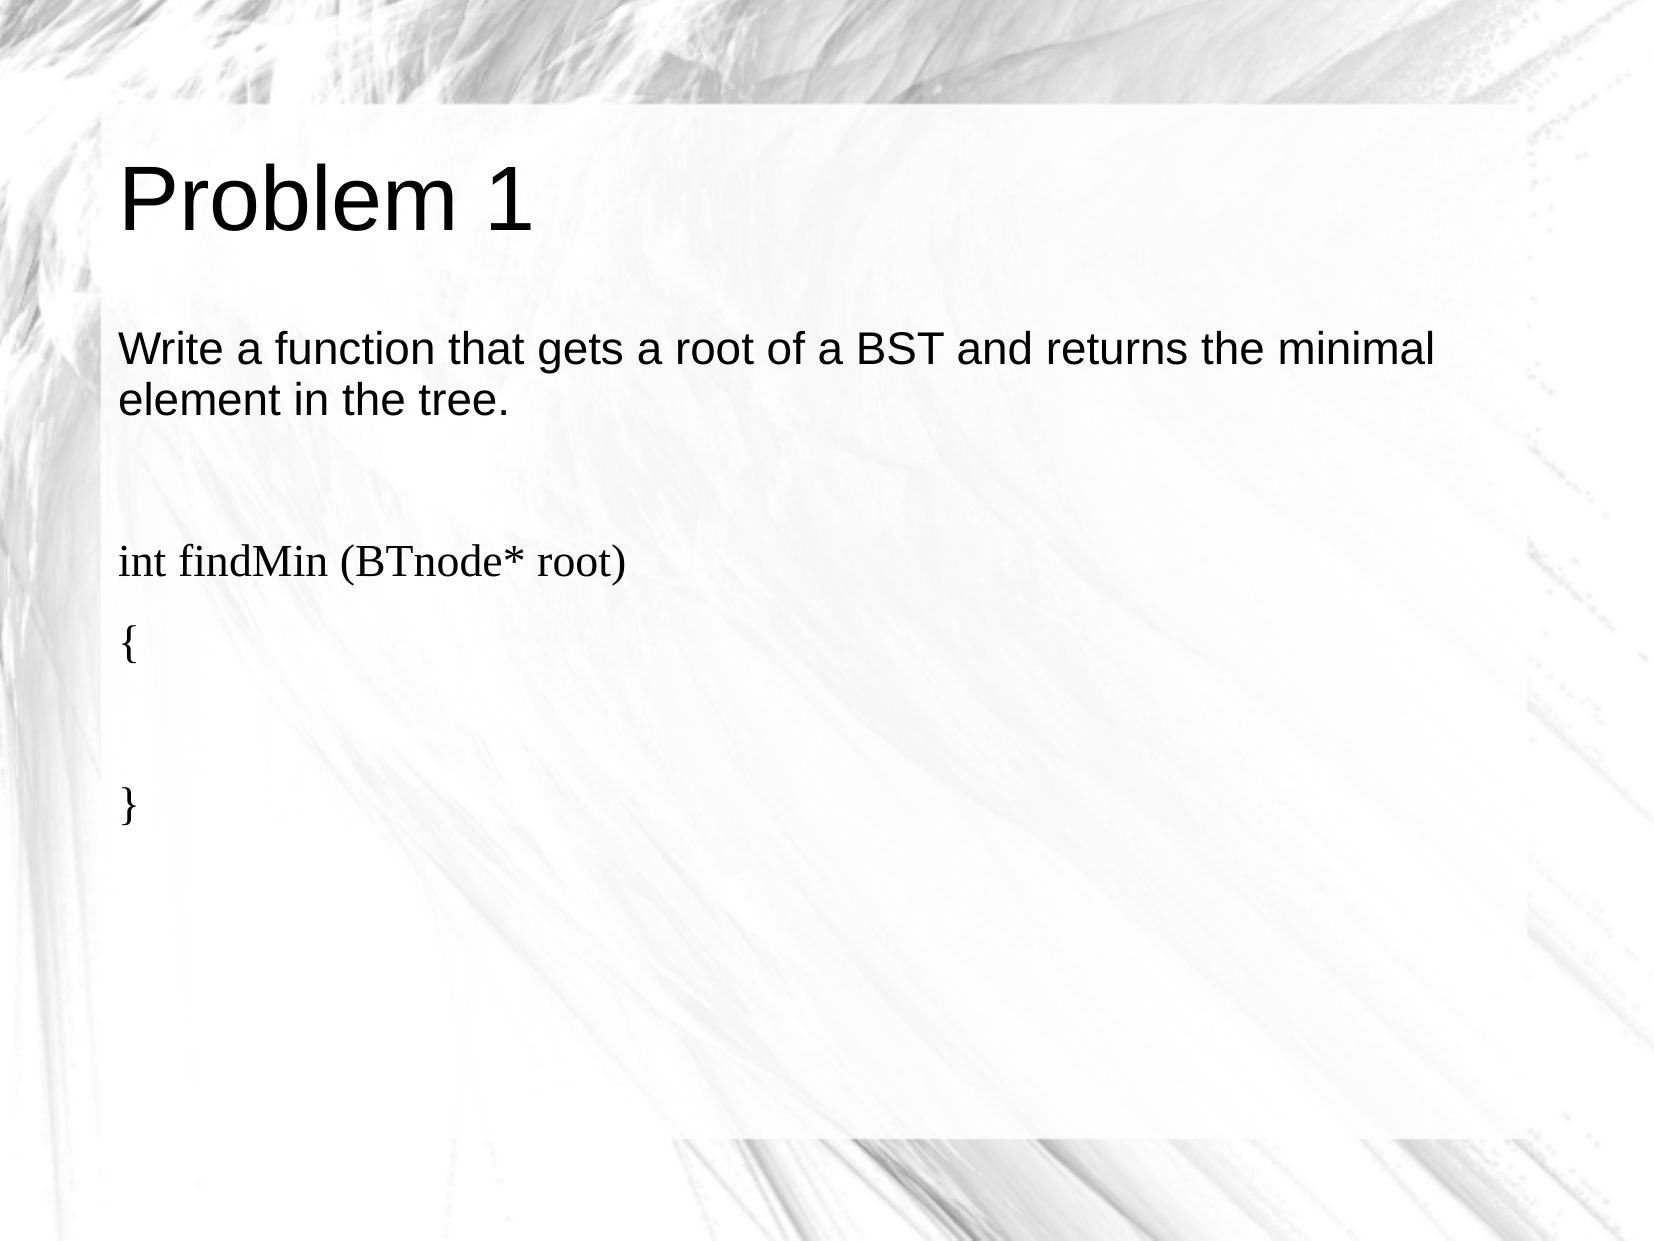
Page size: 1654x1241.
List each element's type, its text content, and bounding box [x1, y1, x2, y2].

list Write a function that gets a root of a BST and returns the minimal element in the tree. int findMin (BTnode* root) { } [118, 319, 1571, 1109]
title Problem 1 [118, 93, 1506, 299]
picture [0, 0, 1654, 1241]
